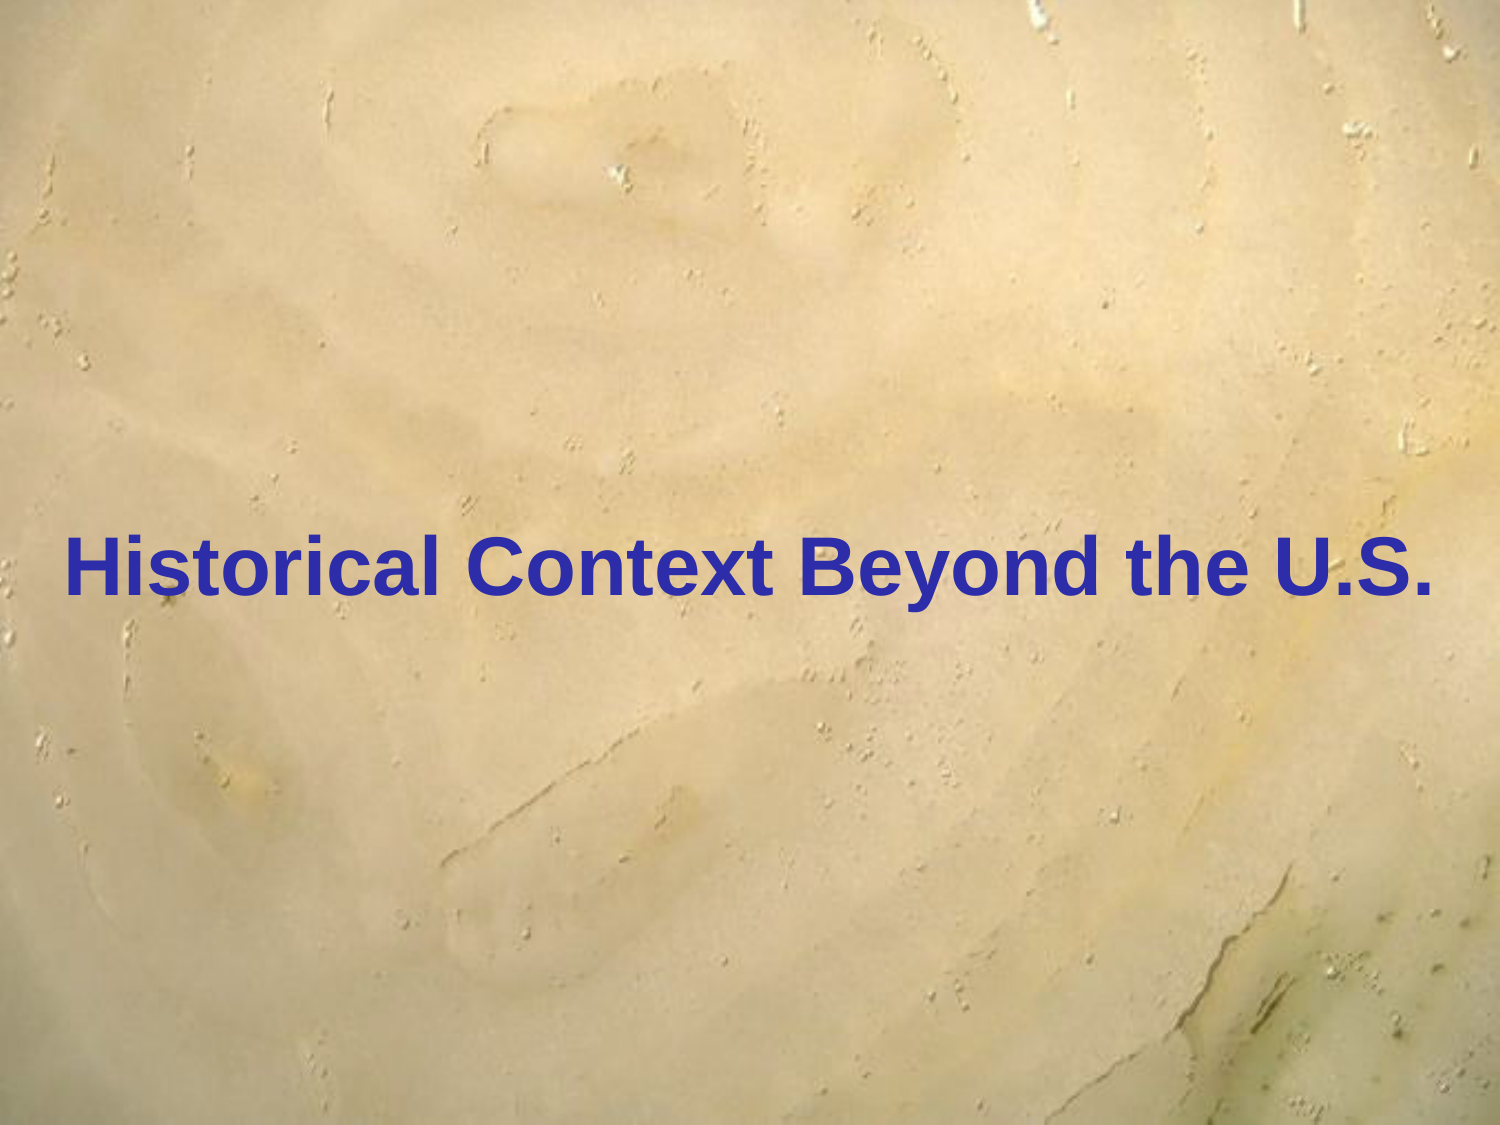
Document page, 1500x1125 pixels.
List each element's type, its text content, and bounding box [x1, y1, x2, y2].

title Historical Context Beyond the U.S. [37, 503, 1463, 622]
picture [0, 0, 1500, 1125]
